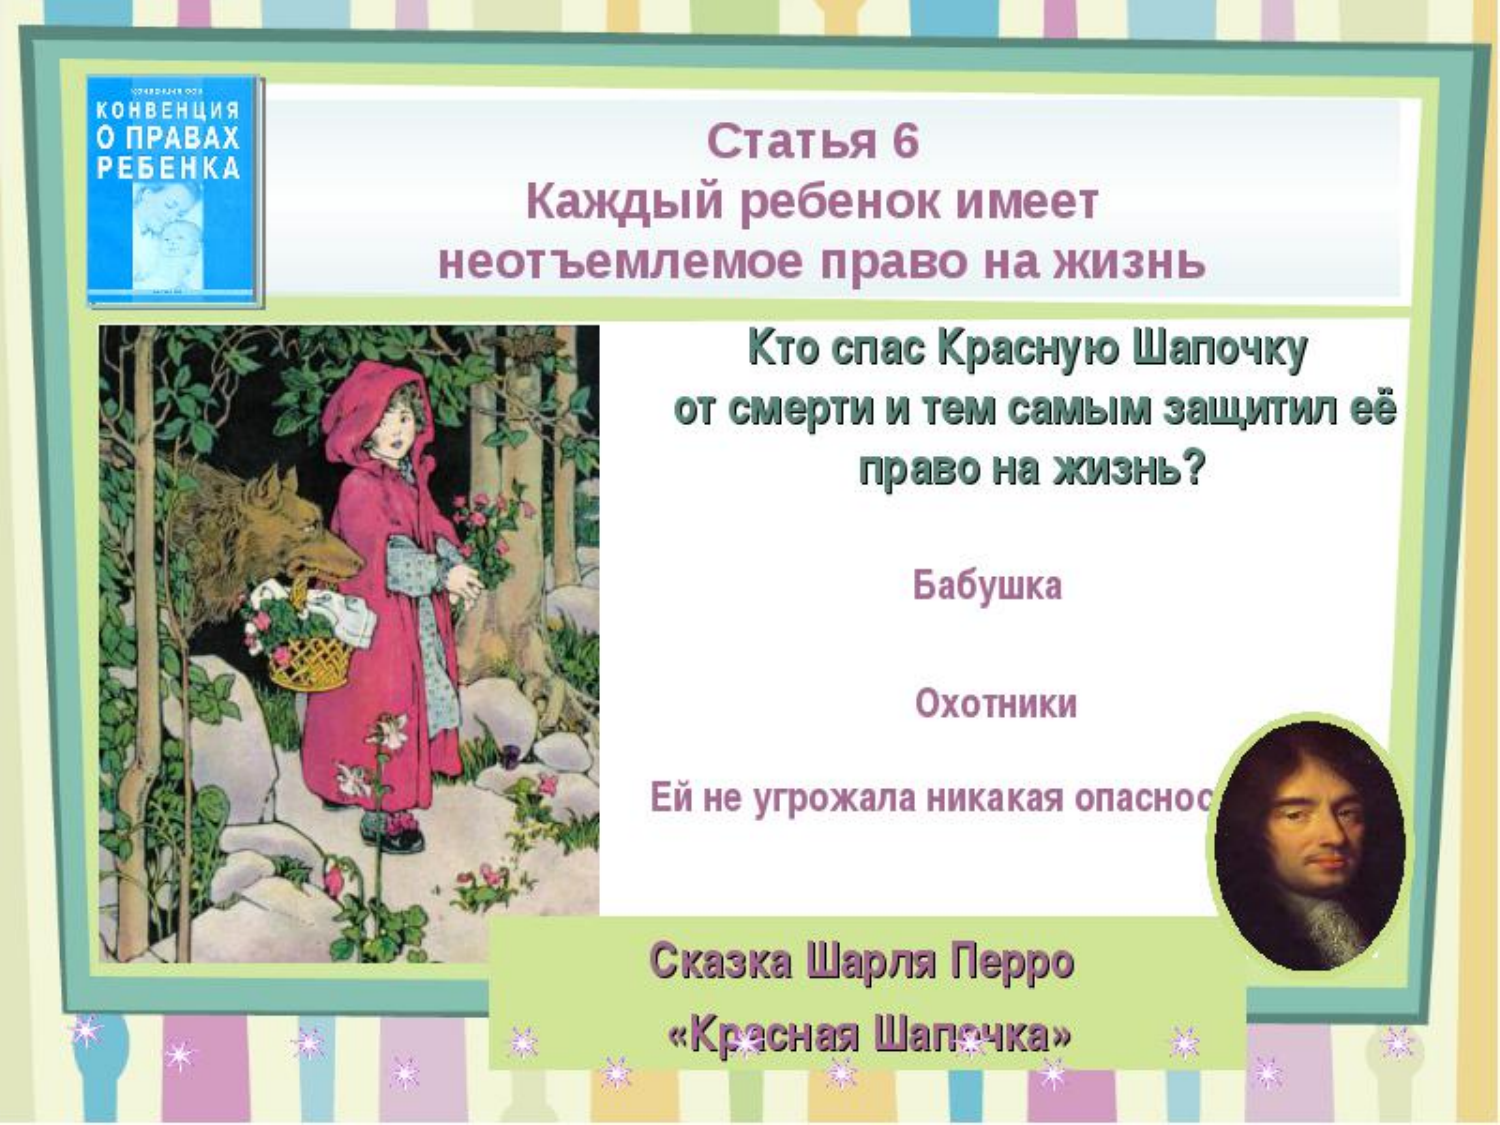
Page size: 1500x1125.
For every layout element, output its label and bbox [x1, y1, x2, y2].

list [0, 0, 1500, 1125]
